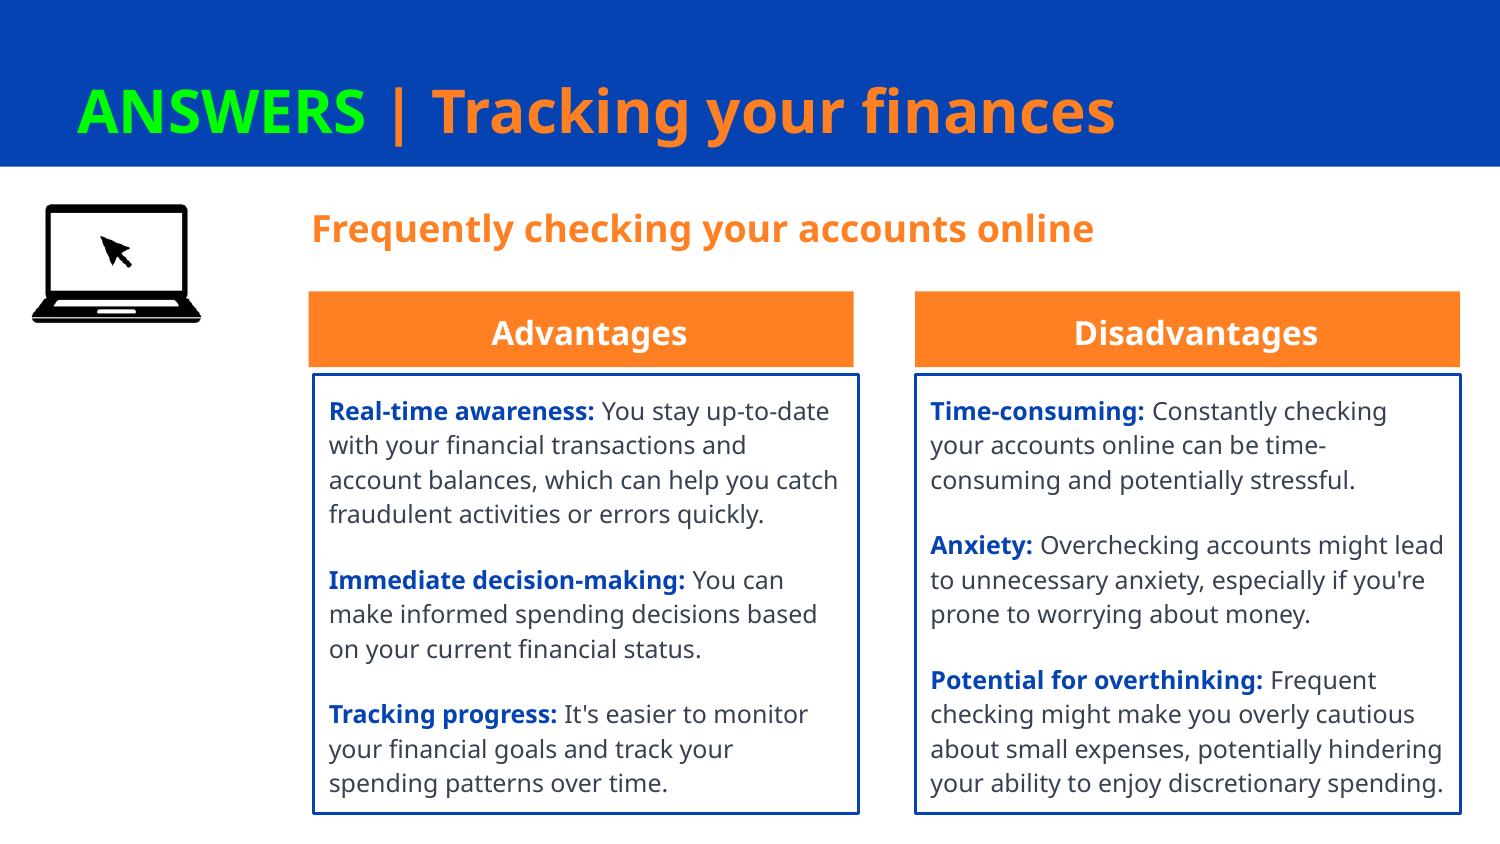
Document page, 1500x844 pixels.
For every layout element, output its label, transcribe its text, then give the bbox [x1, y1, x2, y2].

text_box [1327, 709, 1489, 827]
text_box Time-consuming: Constantly checking your accounts online can be time-consuming and potentially stressful. Anxiety: Overchecking accounts might lead to unnecessary anxiety, especially if you're prone to worrying about money. Potential for overthinking: Frequent checking might make you overly cautious about small expenses, potentially hindering your ability to enjoy discretionary spending. [915, 374, 1461, 814]
picture [15, 187, 217, 343]
text_box Real-time awareness: You stay up-to-date with your financial transactions and account balances, which can help you catch fraudulent activities or errors quickly. Immediate decision-making: You can make informed spending decisions based on your current financial status. Tracking progress: It's easier to monitor your financial goals and track your spending patterns over time. [313, 374, 859, 814]
title ANSWERS | Tracking your finances [62, 66, 1331, 152]
text_box Advantages [308, 291, 854, 368]
text_box Disadvantages [915, 291, 1461, 368]
text_box Frequently checking your accounts online [296, 183, 1444, 266]
